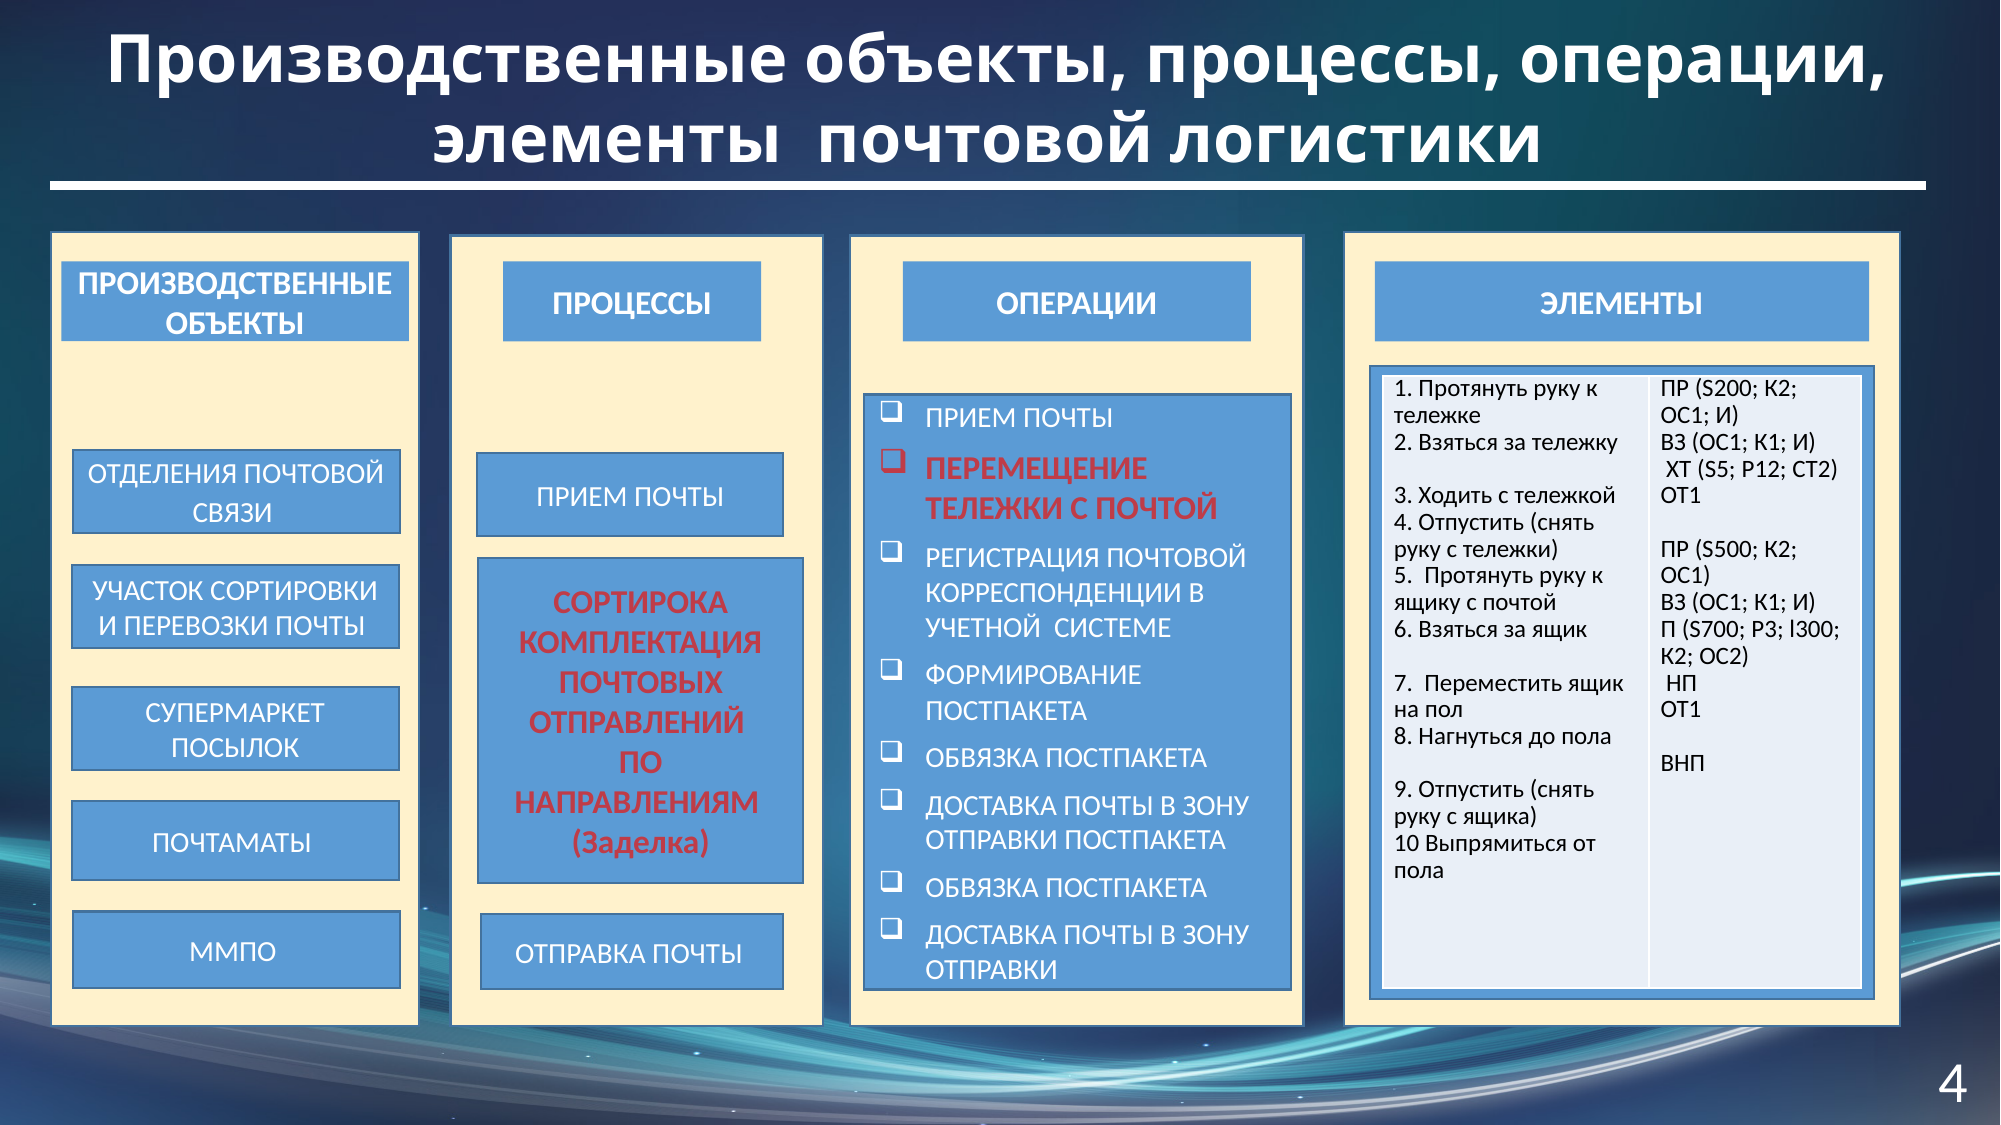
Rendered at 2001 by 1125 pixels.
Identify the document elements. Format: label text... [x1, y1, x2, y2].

text_box 4 [1923, 1045, 1988, 1125]
picture [0, 0, 2000, 1125]
text_box Производственные объекты, процессы, операции, элементы почтовой логистики [9, 8, 1984, 184]
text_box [51, 232, 420, 1027]
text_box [850, 235, 1304, 1027]
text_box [450, 235, 824, 1027]
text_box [1343, 232, 1901, 1027]
text_box [36, 18, 2000, 113]
